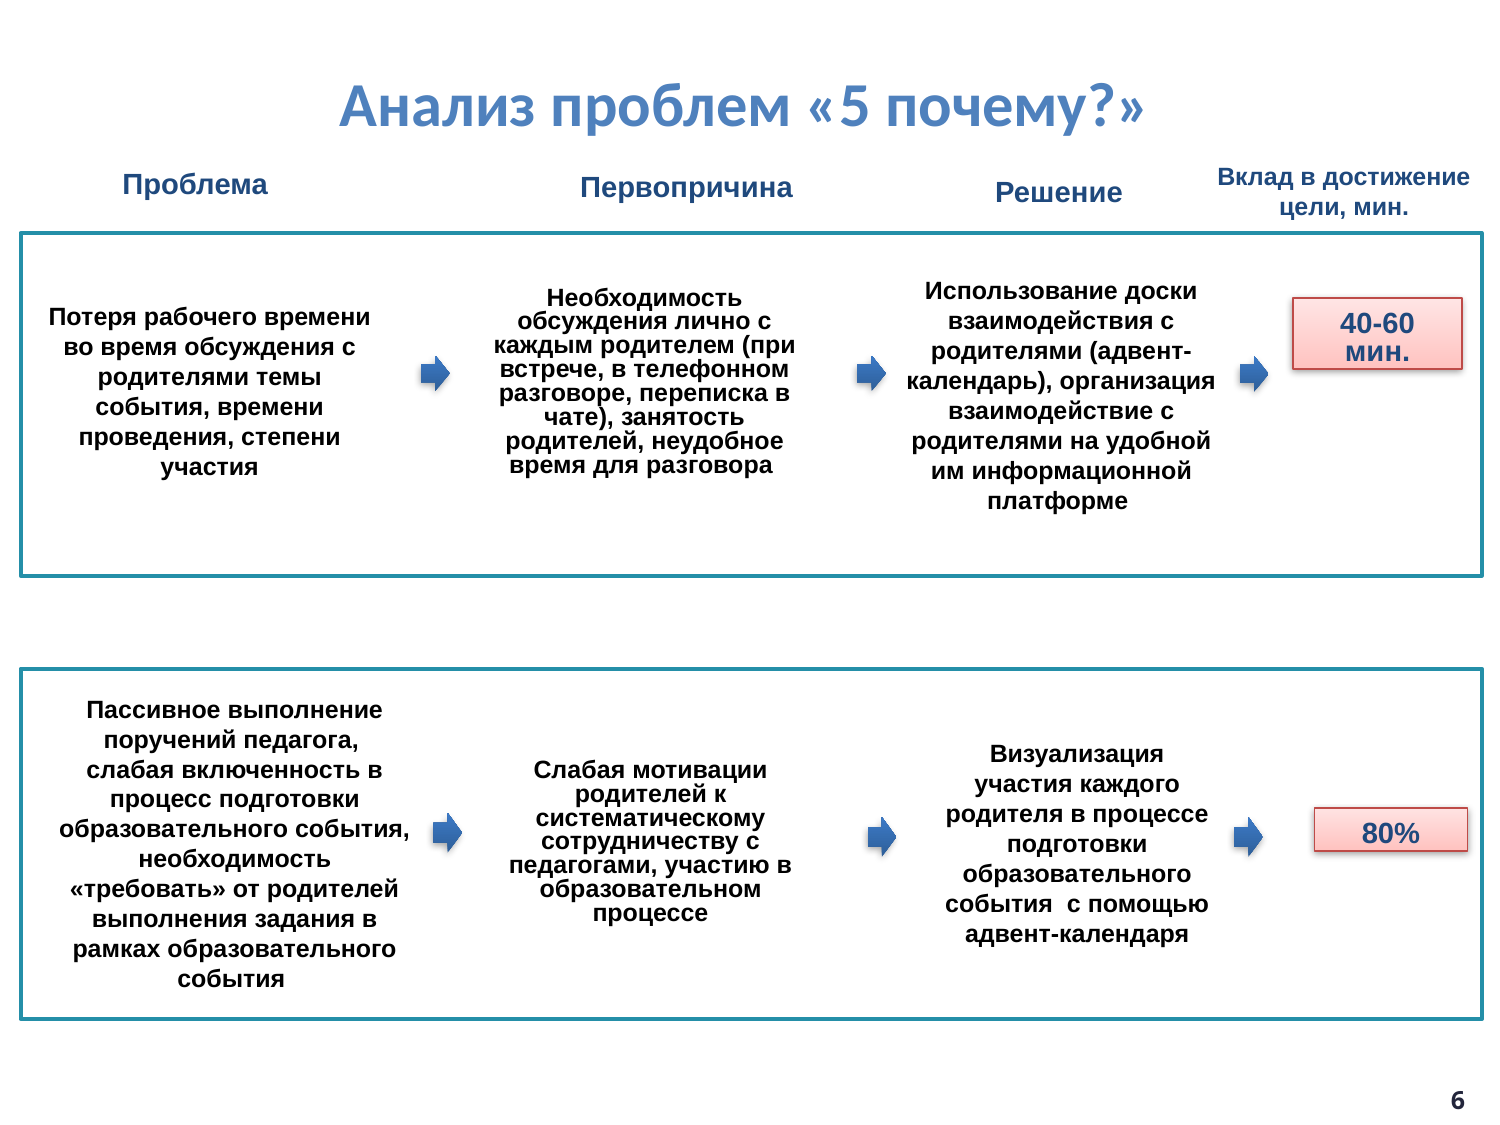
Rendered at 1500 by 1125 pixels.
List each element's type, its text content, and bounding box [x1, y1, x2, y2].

text_box [420, 355, 450, 392]
text_box Анализ проблем «5 почему?» [33, 67, 1458, 137]
slide_number 6 [1421, 1077, 1495, 1125]
text_box Проблема [57, 157, 333, 202]
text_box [20, 668, 1482, 1020]
text_box [1239, 356, 1269, 392]
text_box [19, 231, 1484, 578]
text_box [857, 355, 886, 392]
text_box Вклад в достижение цели, мин. [1195, 152, 1493, 222]
text_box Первопричина [549, 161, 824, 206]
text_box Решение [928, 165, 1190, 211]
text_box Использование доски взаимодействия с родителями (адвент- календарь), организация взаимодействие с родителями на удобной им информационной платформе [885, 261, 1237, 516]
text_box 40-60 мин. [1292, 297, 1463, 370]
